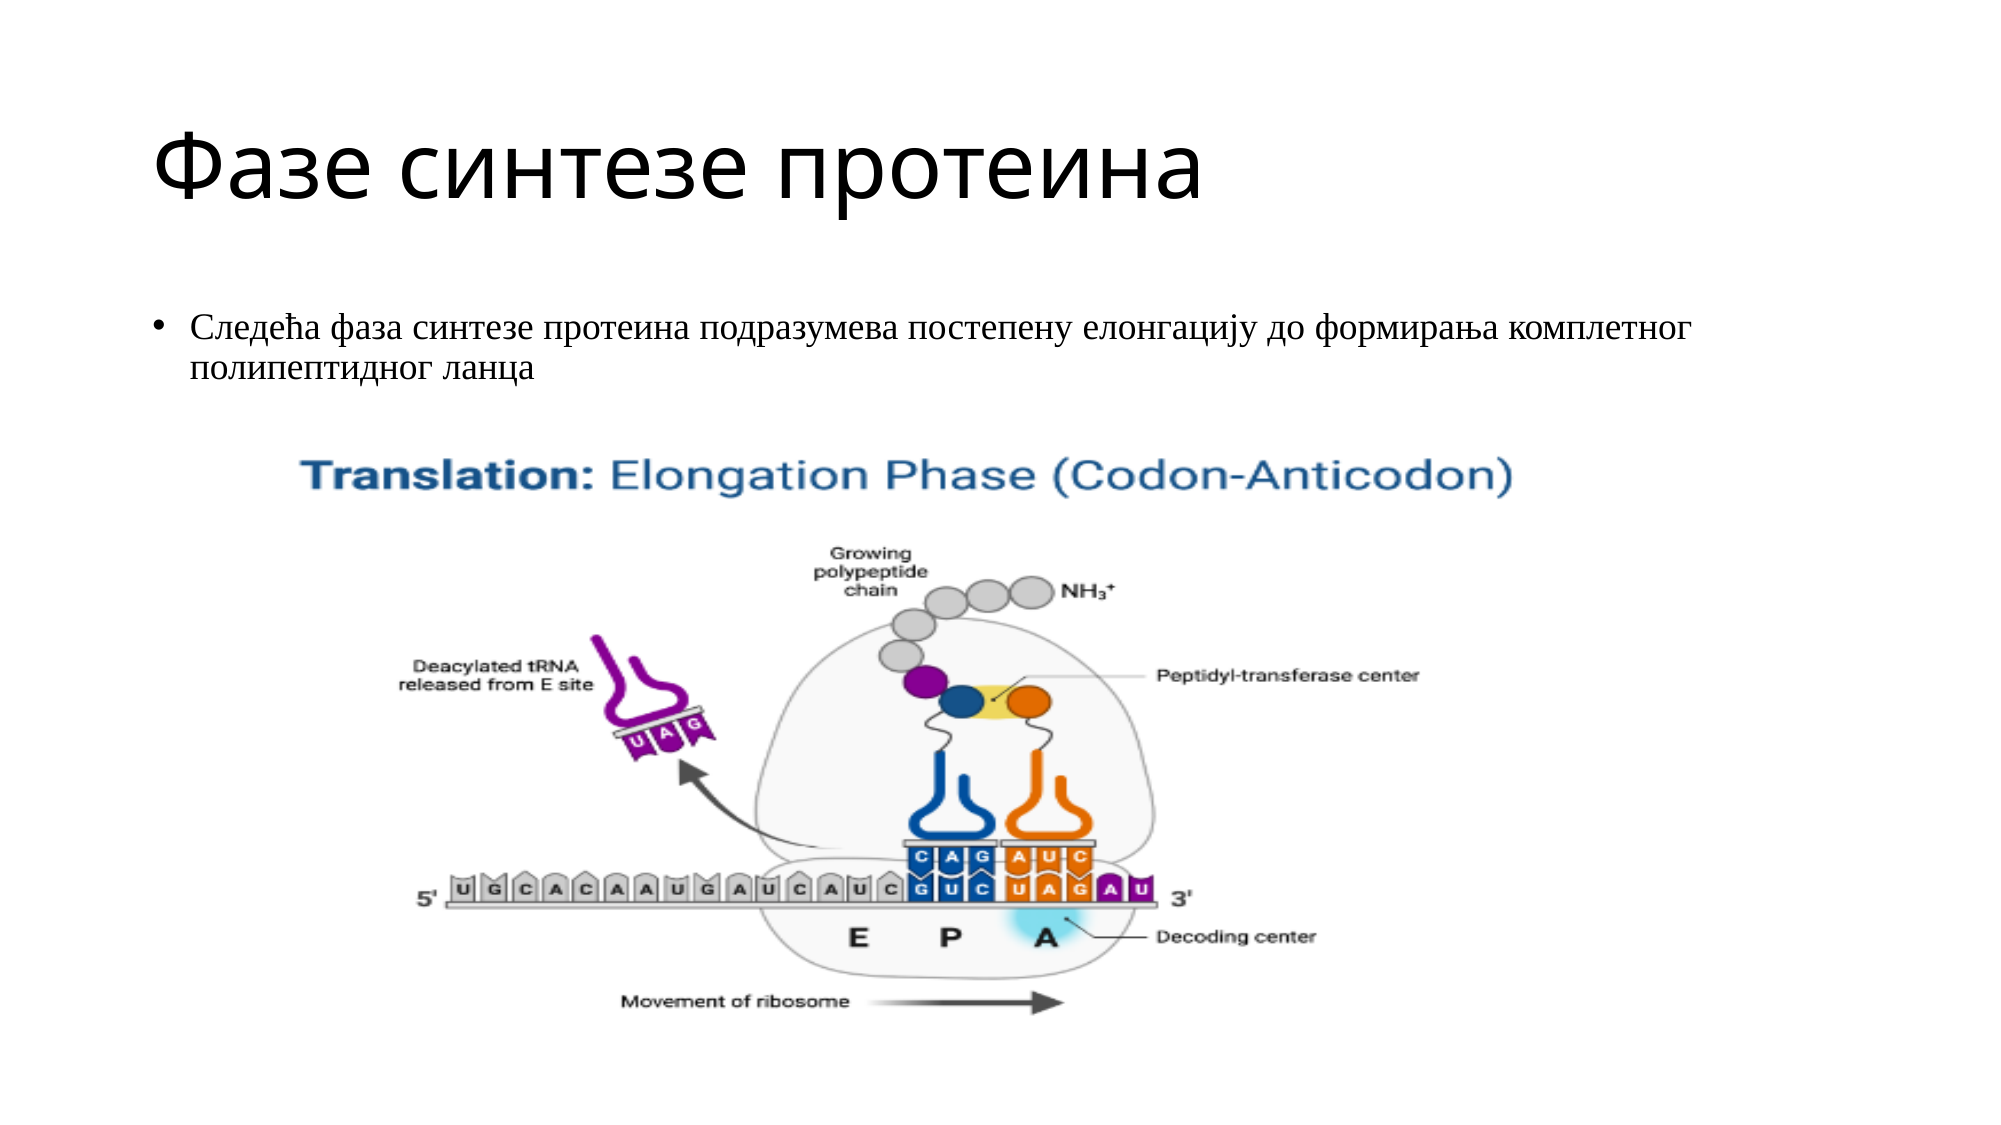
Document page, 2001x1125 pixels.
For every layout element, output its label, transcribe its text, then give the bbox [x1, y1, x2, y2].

list Следећа фаза синтезе протеина подразумева постепену елонгацију до формирања комплетног полипептидног ланца [137, 299, 1863, 1014]
title Фазе синтезе протеина [137, 59, 1863, 278]
picture [263, 432, 1553, 1066]
